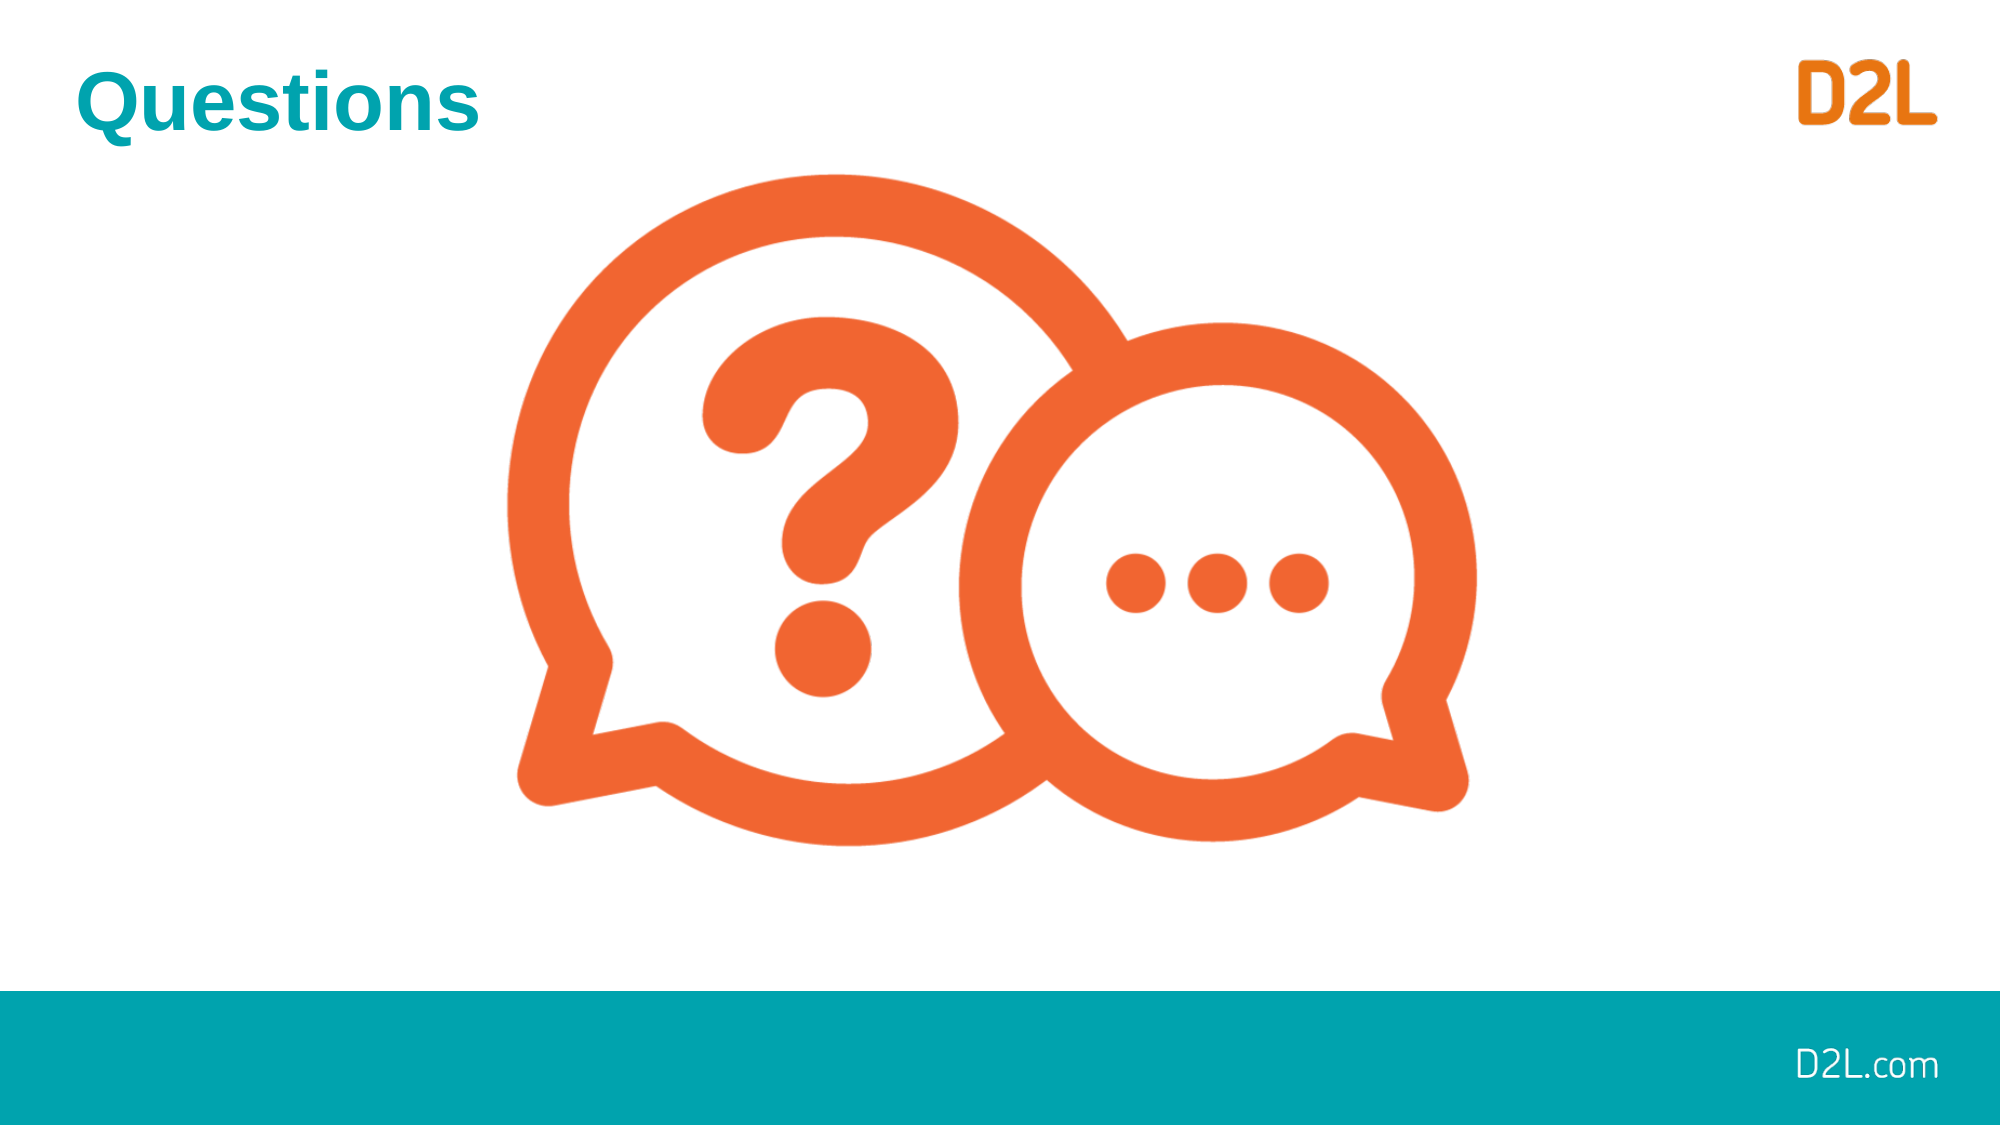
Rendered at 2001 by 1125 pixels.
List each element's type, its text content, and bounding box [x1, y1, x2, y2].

picture [450, 160, 1531, 874]
picture [1796, 0, 2000, 1125]
title Questions [60, 51, 1283, 269]
